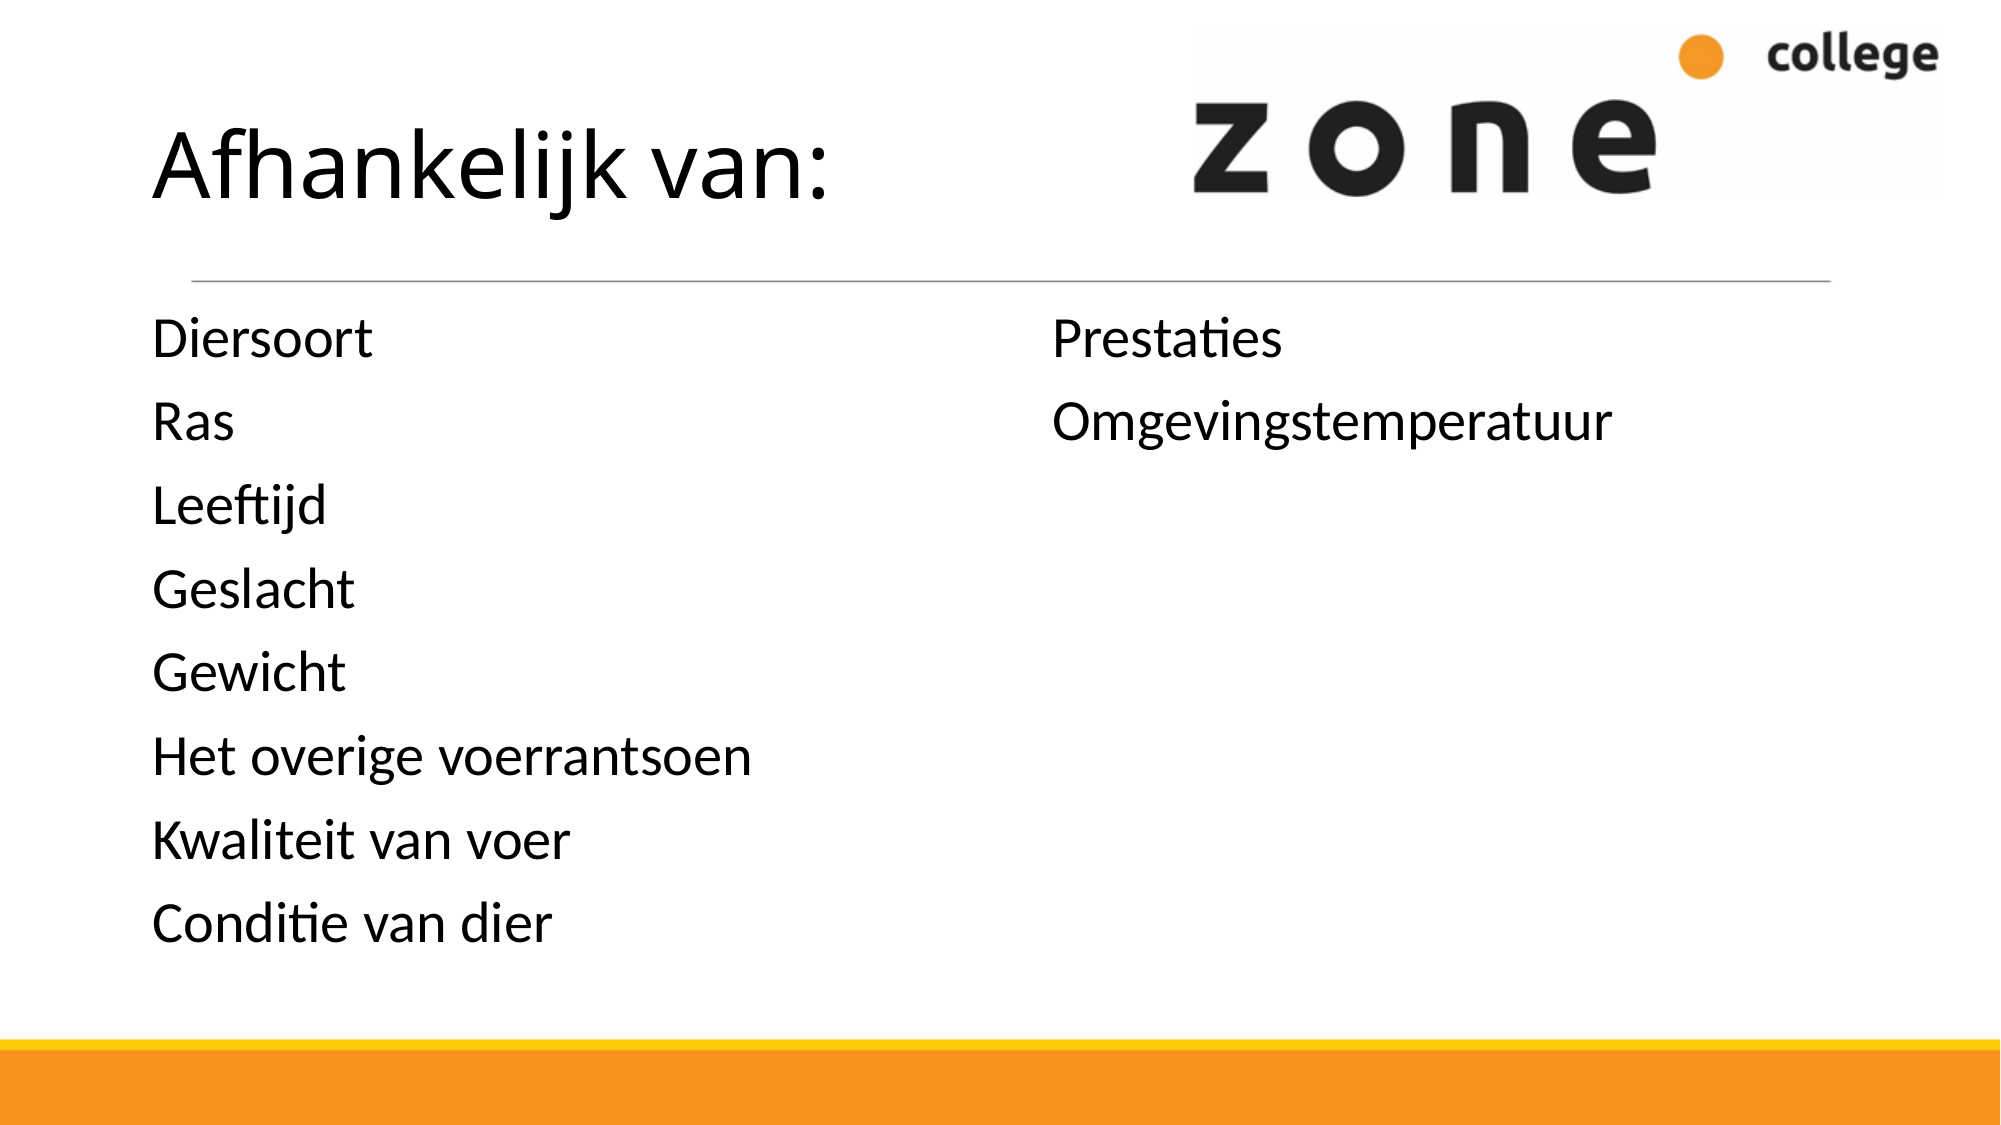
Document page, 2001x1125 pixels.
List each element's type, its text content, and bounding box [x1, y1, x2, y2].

list Diersoort Prestaties Ras Omgevingstemperatuur Leeftijd Geslacht Gewicht Het overige voerrantsoen Kwaliteit van voer Conditie van dier [137, 299, 1863, 1014]
title Afhankelijk van: [137, 59, 1863, 278]
picture [0, 0, 2001, 1125]
